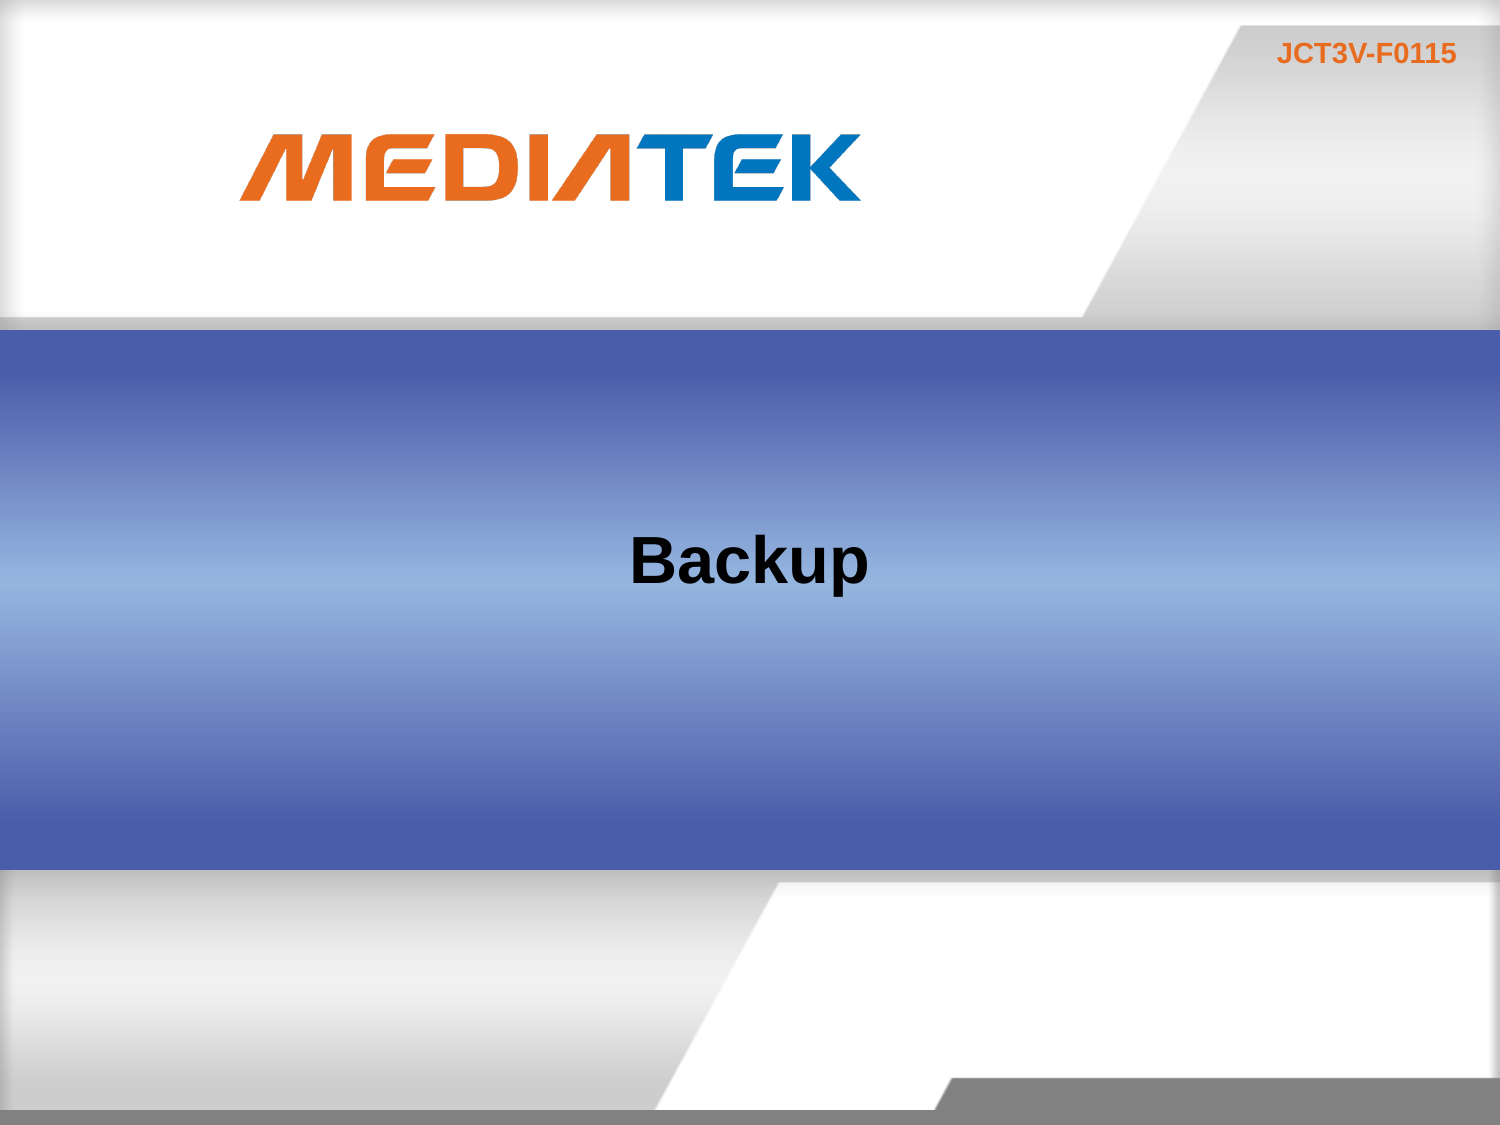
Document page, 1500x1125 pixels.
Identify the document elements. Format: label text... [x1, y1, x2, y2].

title Backup [50, 438, 1450, 676]
picture [0, 0, 1500, 1125]
